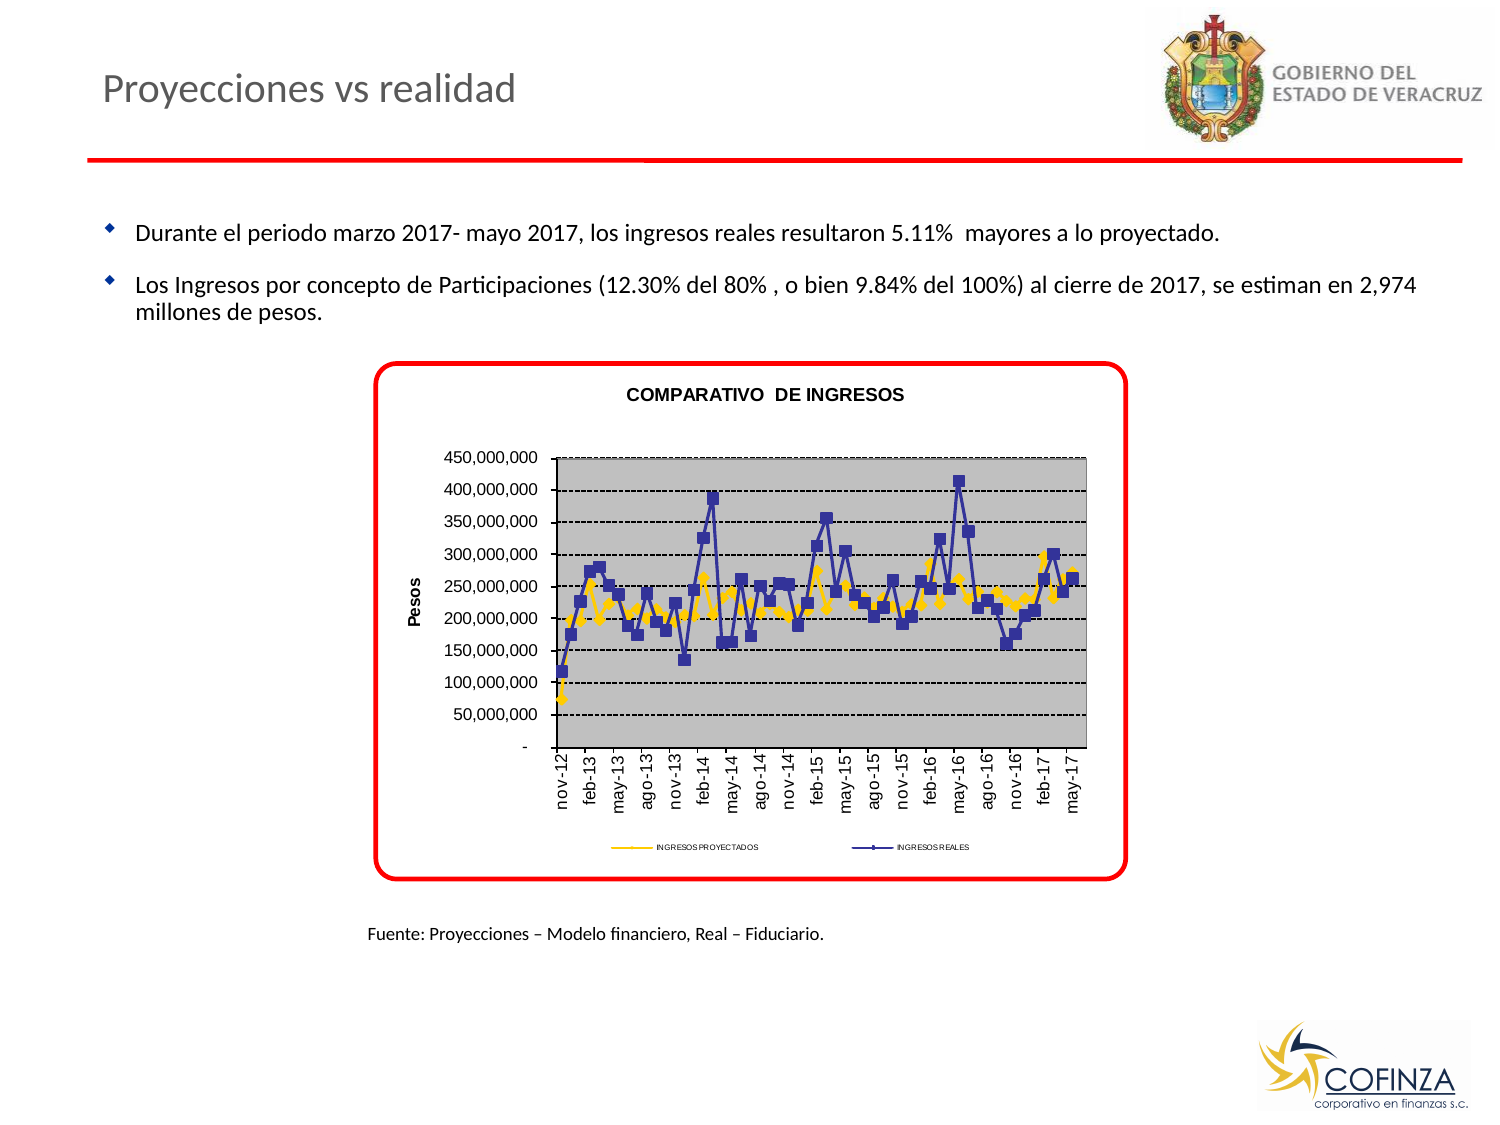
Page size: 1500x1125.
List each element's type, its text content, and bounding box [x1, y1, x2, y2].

picture [1145, 7, 1495, 150]
picture [1257, 1020, 1471, 1111]
title Proyecciones vs realidad [87, 23, 1366, 149]
picture [371, 359, 1129, 882]
text_box Fuente: Proyecciones – Modelo financiero, Real – Fiduciario. [351, 914, 841, 952]
list Durante el periodo marzo 2017- mayo 2017, los ingresos reales resultaron 5.11% mayores a lo proyectado. Los Ingresos por concepto de Participaciones (12.30% del 80% , o bien 9.84% del 100%) al cierre de 2017, se estiman en 2,974 millones de pesos. [87, 212, 1436, 351]
